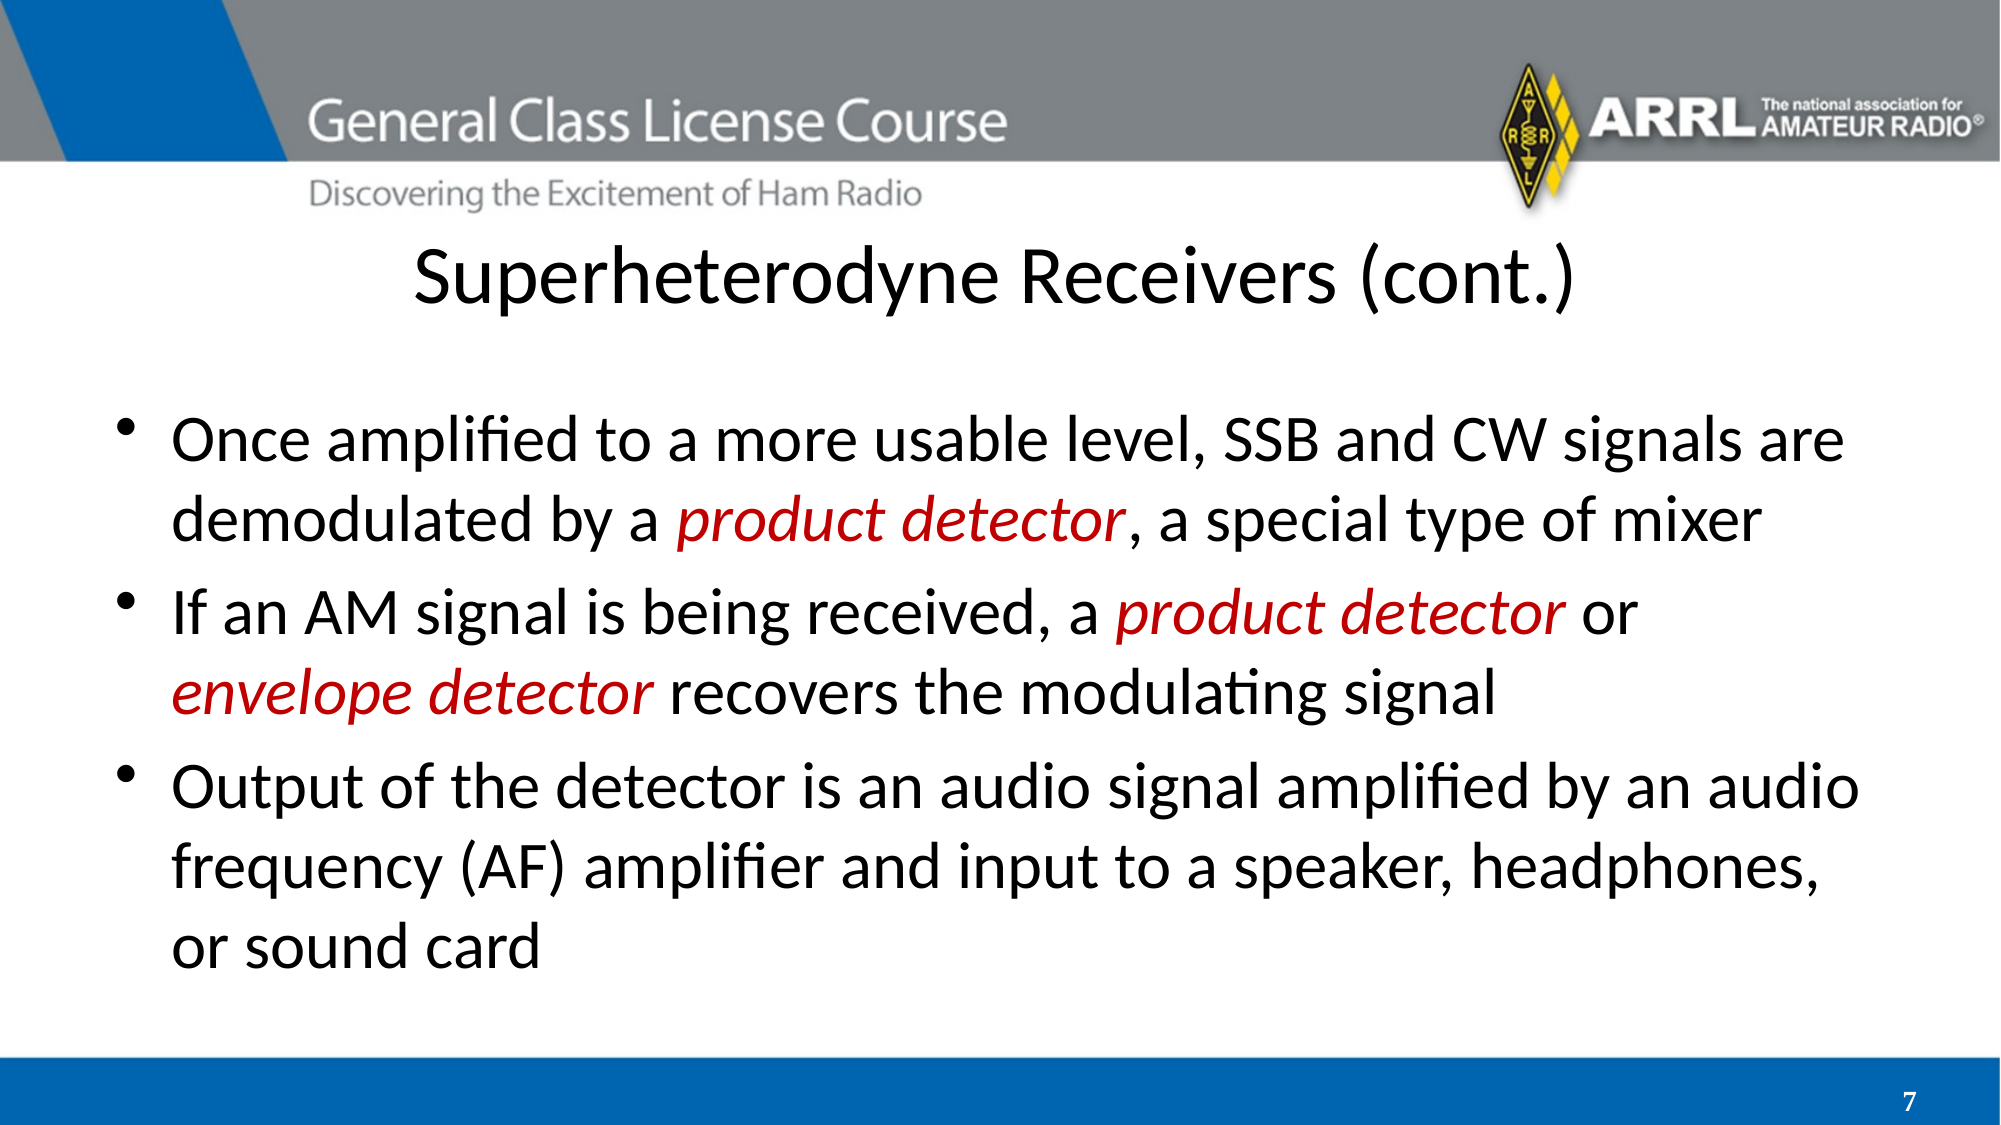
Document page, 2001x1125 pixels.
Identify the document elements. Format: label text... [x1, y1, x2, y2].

list Once amplified to a more usable level, SSB and CW signals are demodulated by a product detector, a special type of mixer If an AM signal is being received, a product detector or envelope detector recovers the modulating signal Output of the detector is an audio signal amplified by an audio frequency (AF) amplifier and input to a speaker, headphones, or sound card [99, 387, 1900, 1075]
title Superheterodyne Receivers (cont.) [96, 212, 1897, 356]
picture [0, 0, 2001, 1125]
